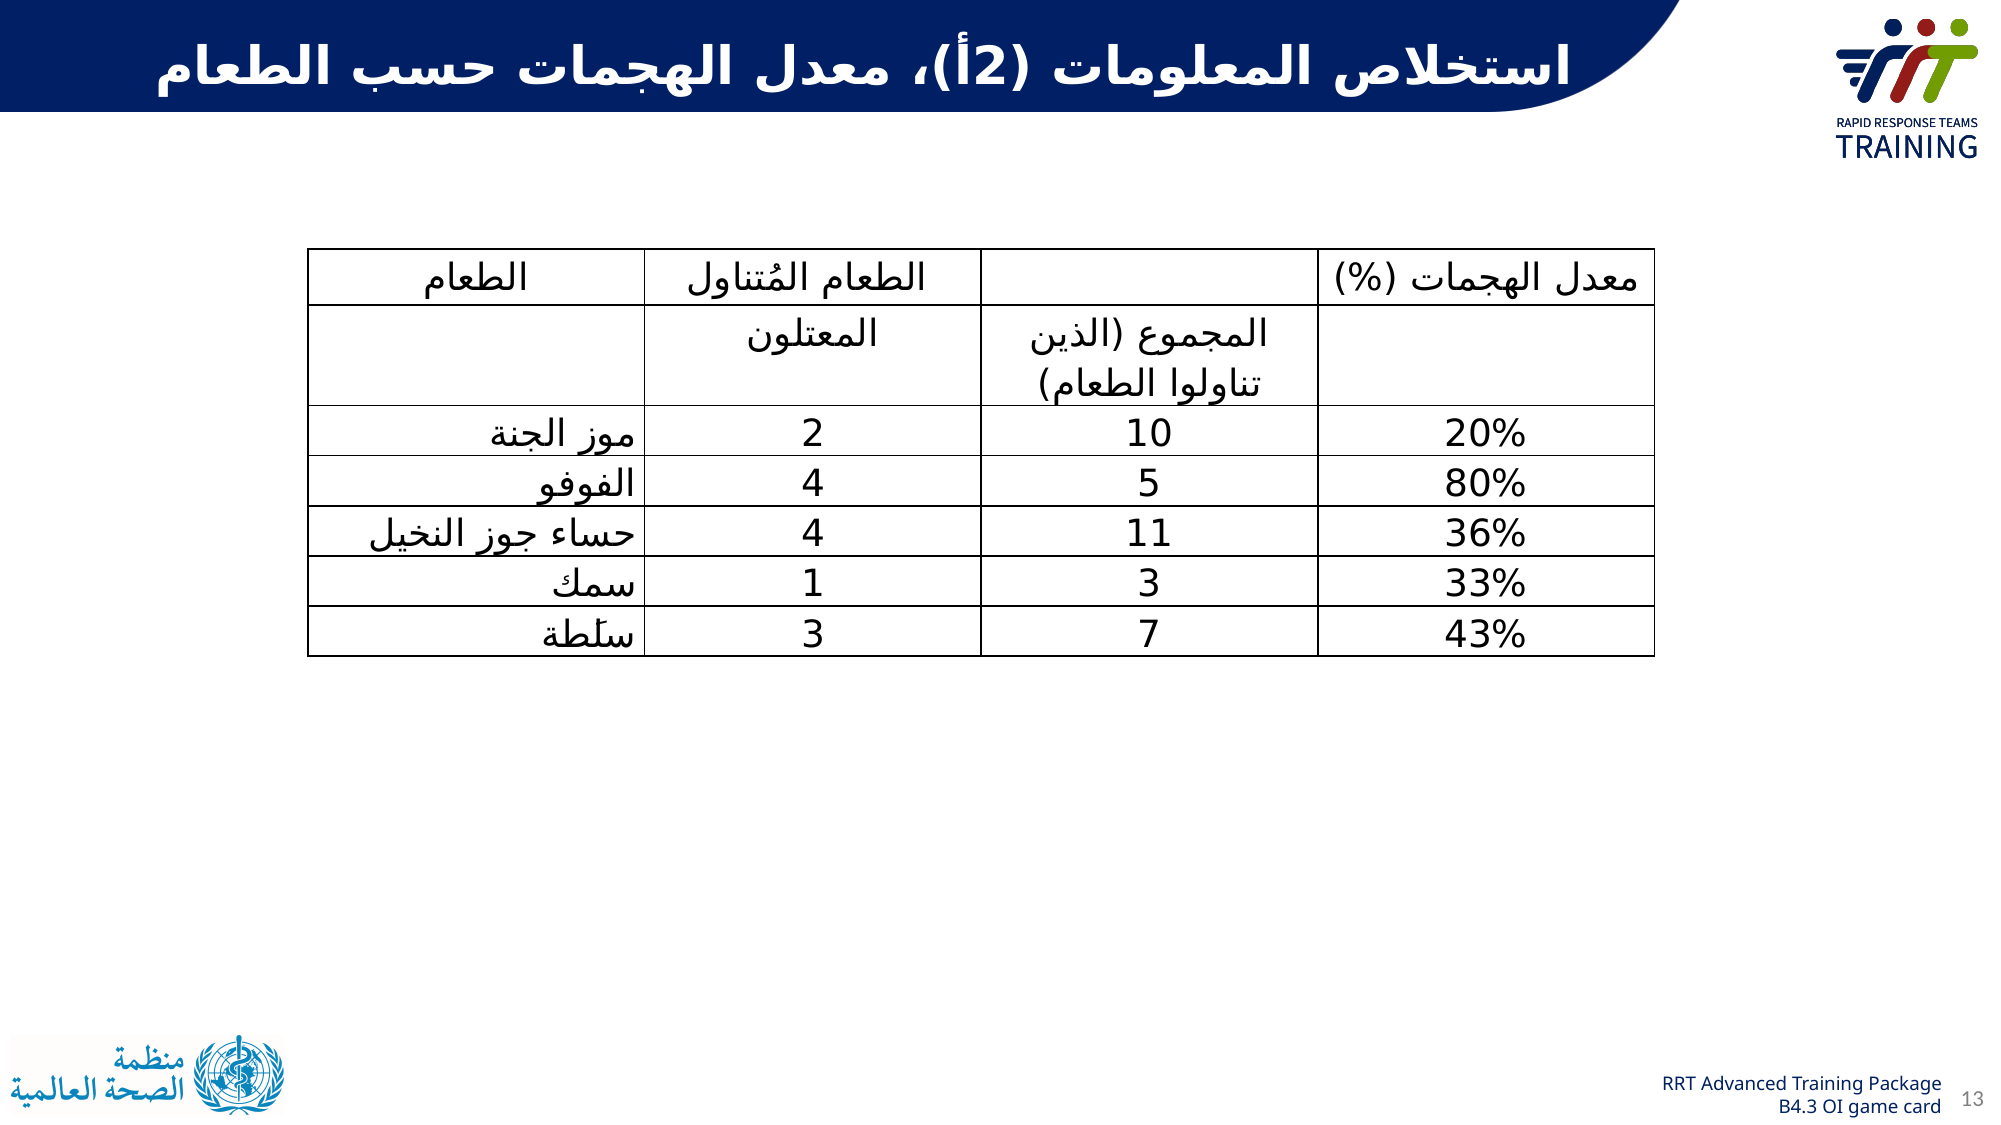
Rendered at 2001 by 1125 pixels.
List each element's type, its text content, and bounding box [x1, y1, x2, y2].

table_cell 36% [1319, 507, 1654, 555]
table_cell موز الجنة [309, 406, 644, 455]
table_cell سلَطة [309, 607, 644, 655]
picture [1835, 19, 1978, 167]
table_cell 1 [645, 557, 980, 605]
table_cell المجموع (الذين تناولوا الطعام) [982, 306, 1317, 405]
table_header [982, 250, 1317, 304]
table_cell 11 [982, 507, 1317, 555]
table_cell المعتلون [645, 306, 980, 405]
table_cell 20% [1319, 406, 1654, 455]
picture [0, 0, 1708, 112]
table_cell 7 [982, 607, 1317, 655]
table_header الطعام المُتناول [645, 250, 980, 304]
table_cell [1319, 306, 1654, 405]
table_cell 5 [982, 456, 1317, 505]
table_cell 3 [982, 557, 1317, 605]
table_cell 4 [645, 456, 980, 505]
table_cell 43% [1319, 607, 1654, 655]
table_cell سمك [309, 557, 644, 605]
table_header معدل الهجمات (%) [1319, 250, 1654, 304]
picture [241, 1050, 247, 1059]
table_header الطعام [309, 250, 644, 304]
table_cell 10 [982, 406, 1317, 455]
table_cell 33% [1319, 557, 1654, 605]
table_cell [309, 306, 644, 405]
text_box استخلاص المعلومات (2أ)، معدل الهجمات حسب الطعام [23, 15, 1580, 121]
table_cell الفوفو [309, 456, 644, 505]
table_cell 3 [645, 607, 980, 655]
table_cell 80% [1319, 456, 1654, 505]
picture [11, 1035, 284, 1115]
table_cell 4 [645, 507, 980, 555]
table_cell حساء جوز النخيل [309, 507, 644, 555]
table_cell 2 [645, 406, 980, 455]
